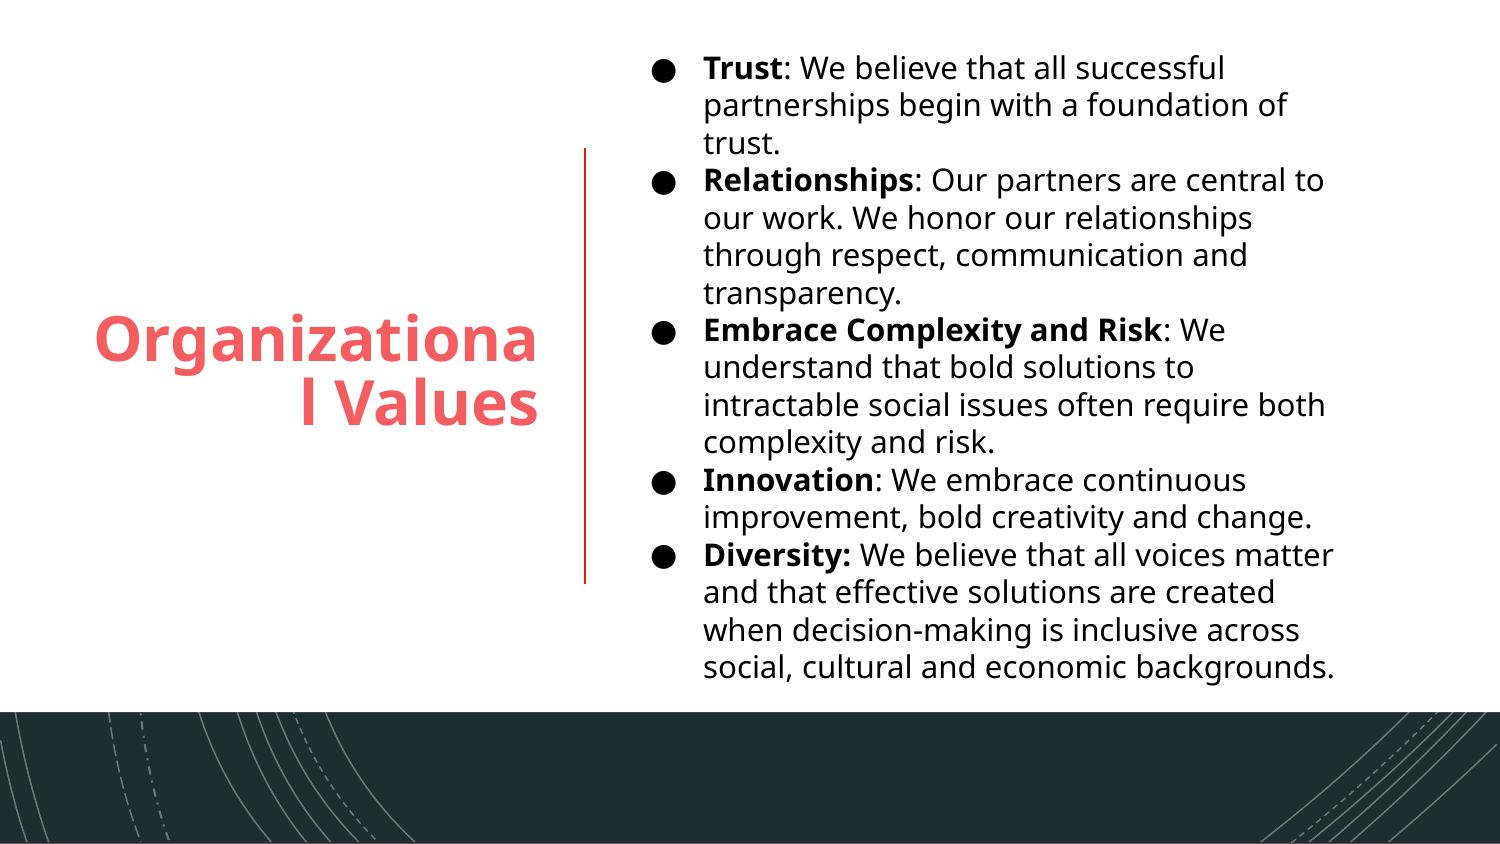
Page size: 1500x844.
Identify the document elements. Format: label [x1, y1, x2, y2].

text_box [0, 0, 1498, 844]
